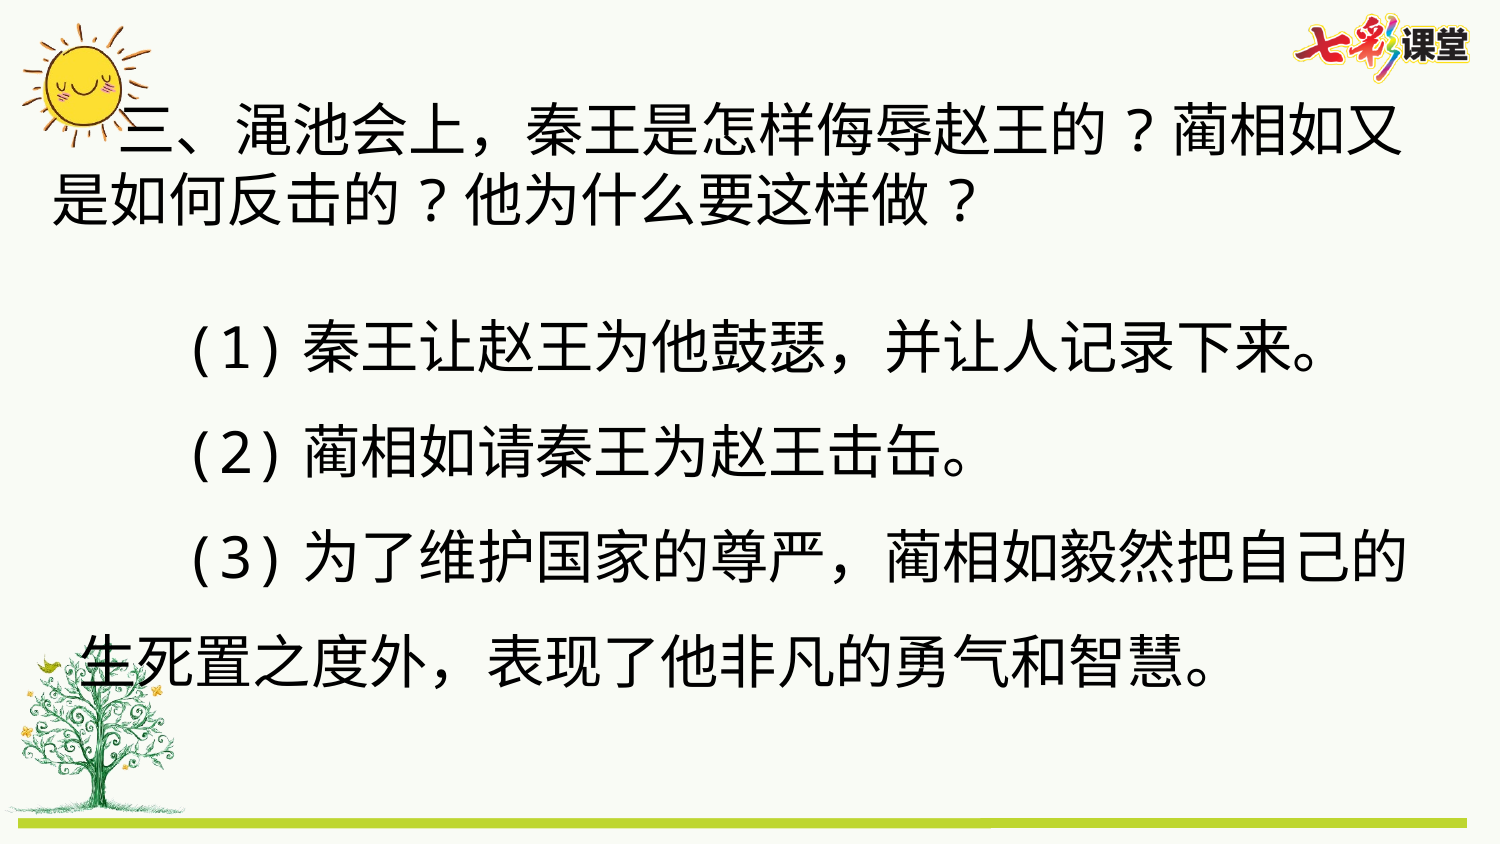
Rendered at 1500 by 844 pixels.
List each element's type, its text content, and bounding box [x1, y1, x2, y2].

picture [0, 608, 1467, 844]
text_box (1)秦王让赵王为他鼓瑟，并让人记录下来。 (2)蔺相如请秦王为赵王击缶。 (3)为了维护国家的尊严，蔺相如毅然把自己的生死置之度外，表现了他非凡的勇气和智慧。 [63, 268, 1448, 703]
picture [0, 0, 173, 172]
picture [1291, 9, 1472, 87]
text_box 三、渑池会上，秦王是怎样侮辱赵王的?蔺相如又是如何反击的?他为什么要这样做? [36, 85, 1448, 241]
